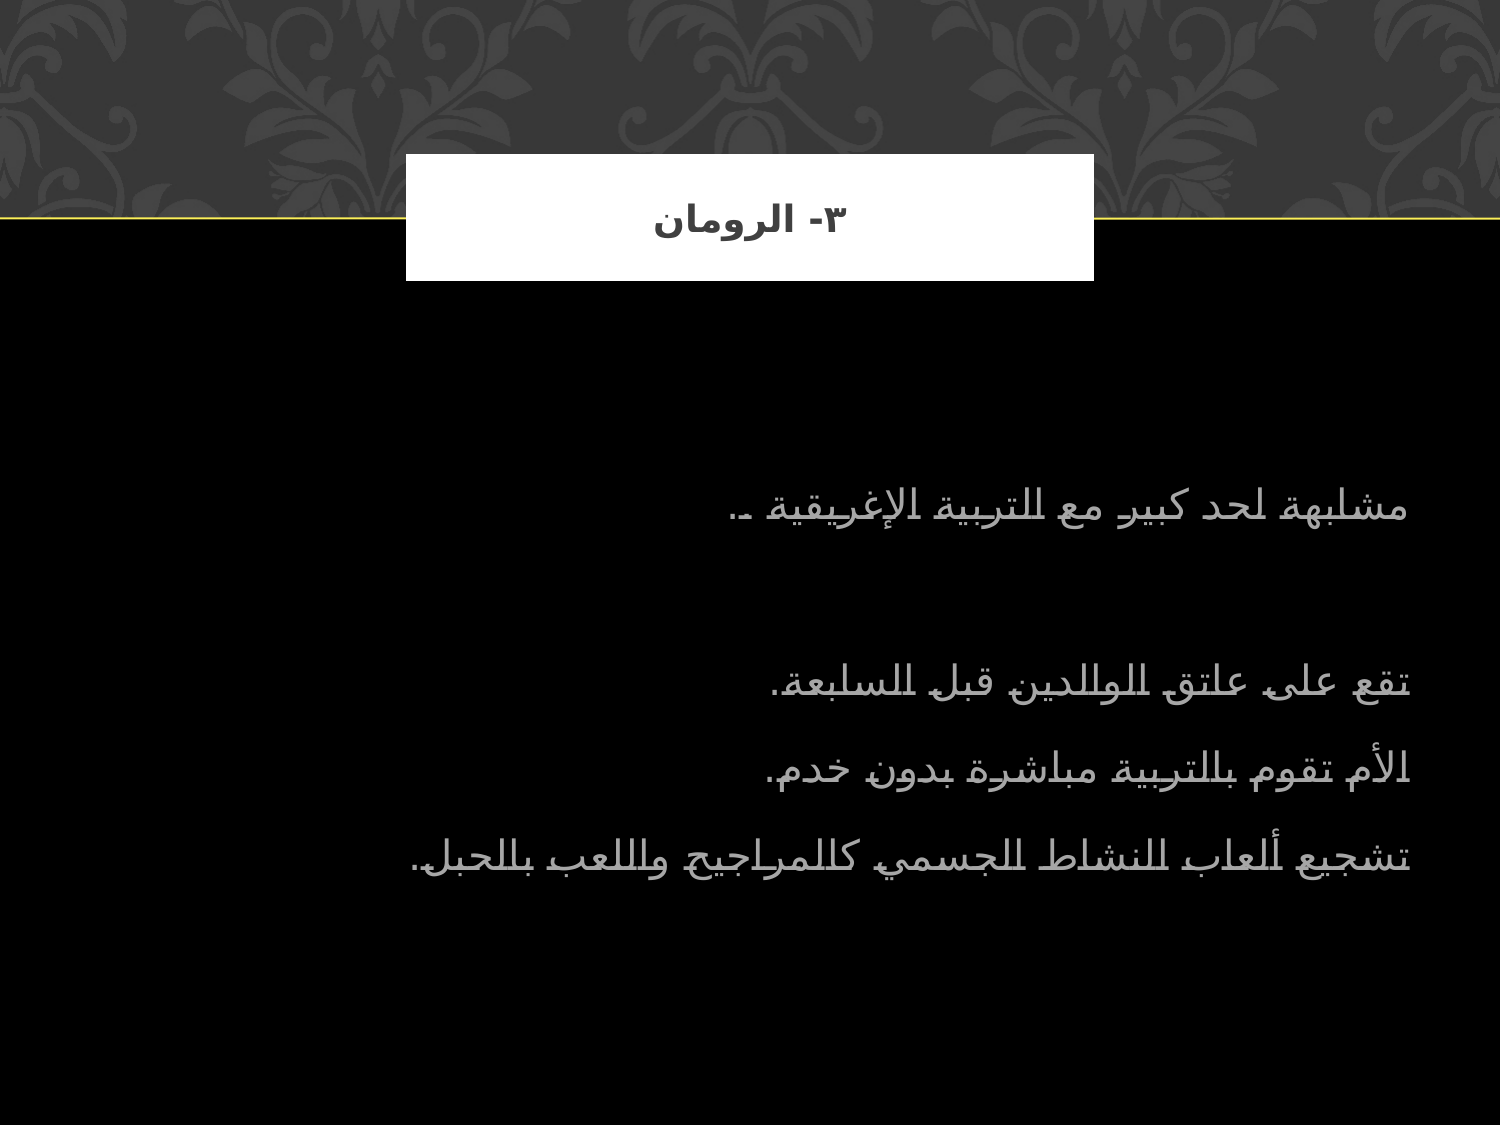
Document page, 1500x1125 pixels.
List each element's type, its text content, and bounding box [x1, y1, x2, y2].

list مشابهة لحد كبير مع التربية الإغريقية .. تقع على عاتق الوالدين قبل السابعة. الأم تقوم بالتربية مباشرة بدون خدم. تشجيع ألعاب النشاط الجسمي كالمراجيح واللعب بالحبل. [75, 331, 1425, 1000]
title ٣- الرومان [406, 154, 1094, 281]
